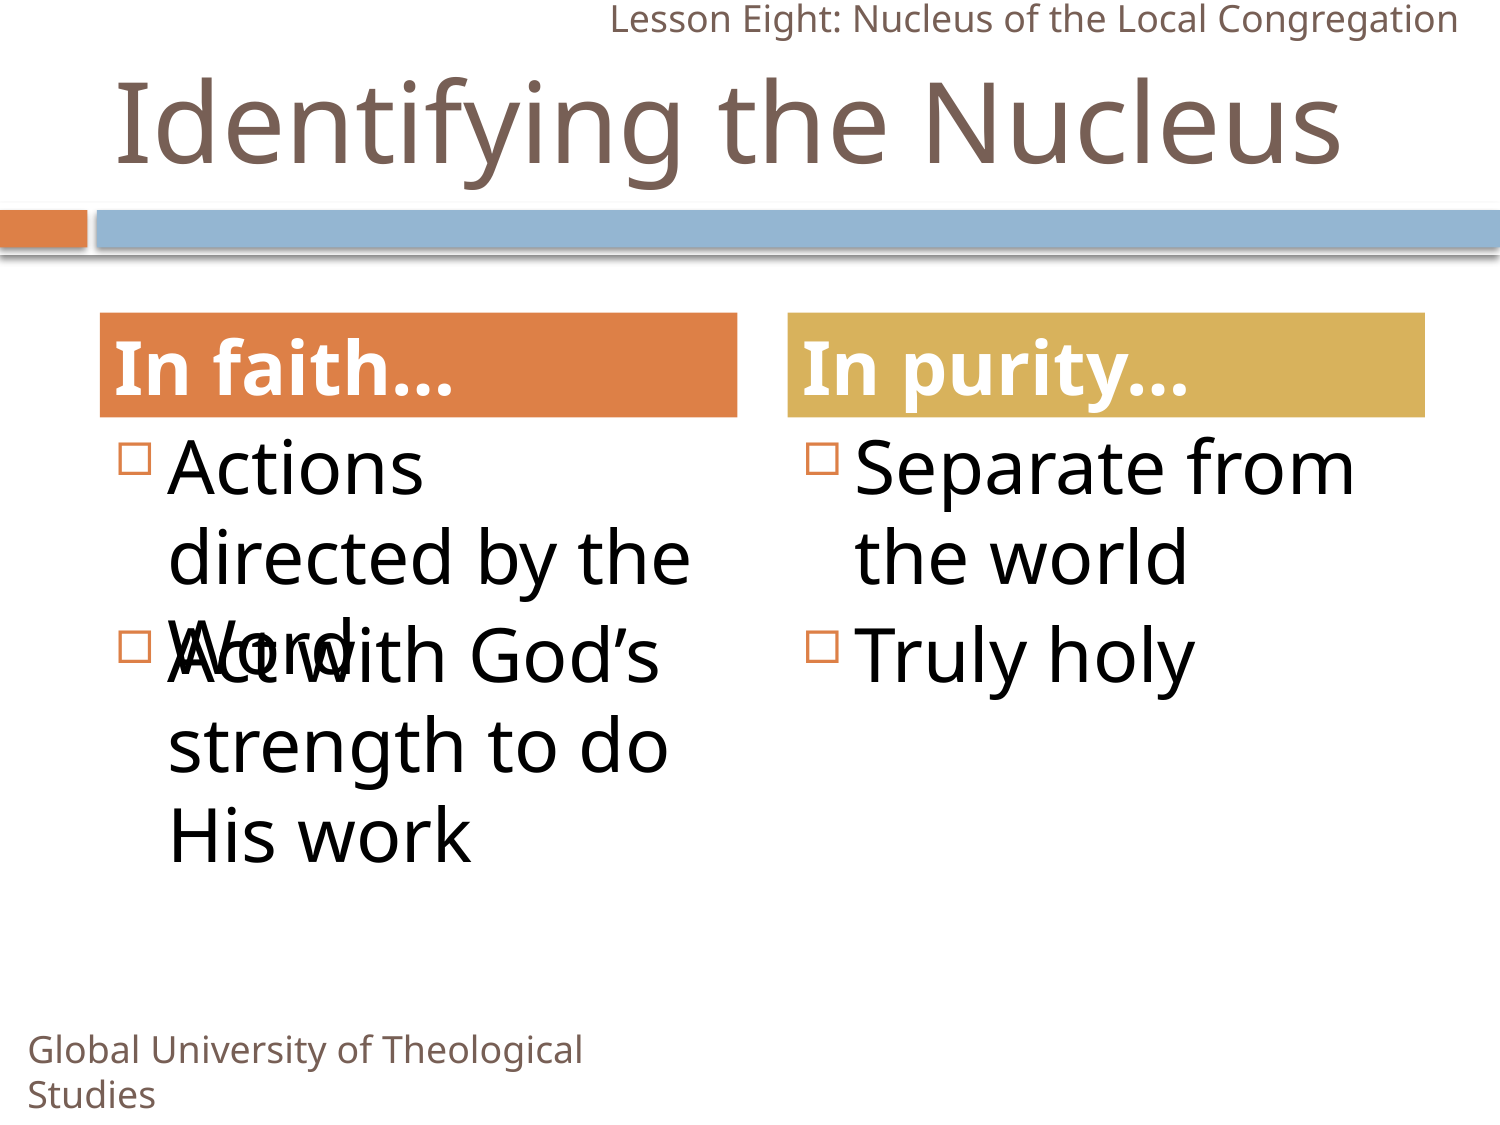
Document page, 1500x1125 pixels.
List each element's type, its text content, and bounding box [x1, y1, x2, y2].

text_box Global University of Theological Studies [12, 1018, 713, 1123]
title Identifying the Nucleus [99, 37, 1438, 200]
text_box Truly holy [787, 600, 1425, 775]
list In faith… [99, 312, 738, 412]
text_box Act with God’s strength to do His work [99, 600, 738, 775]
text_box Separate from the world [787, 412, 1425, 588]
text_box Actions directed by the Word [99, 412, 738, 588]
list In purity… [787, 312, 1425, 412]
text_box Lesson Eight: Nucleus of the Local Congregation [512, 0, 1475, 48]
